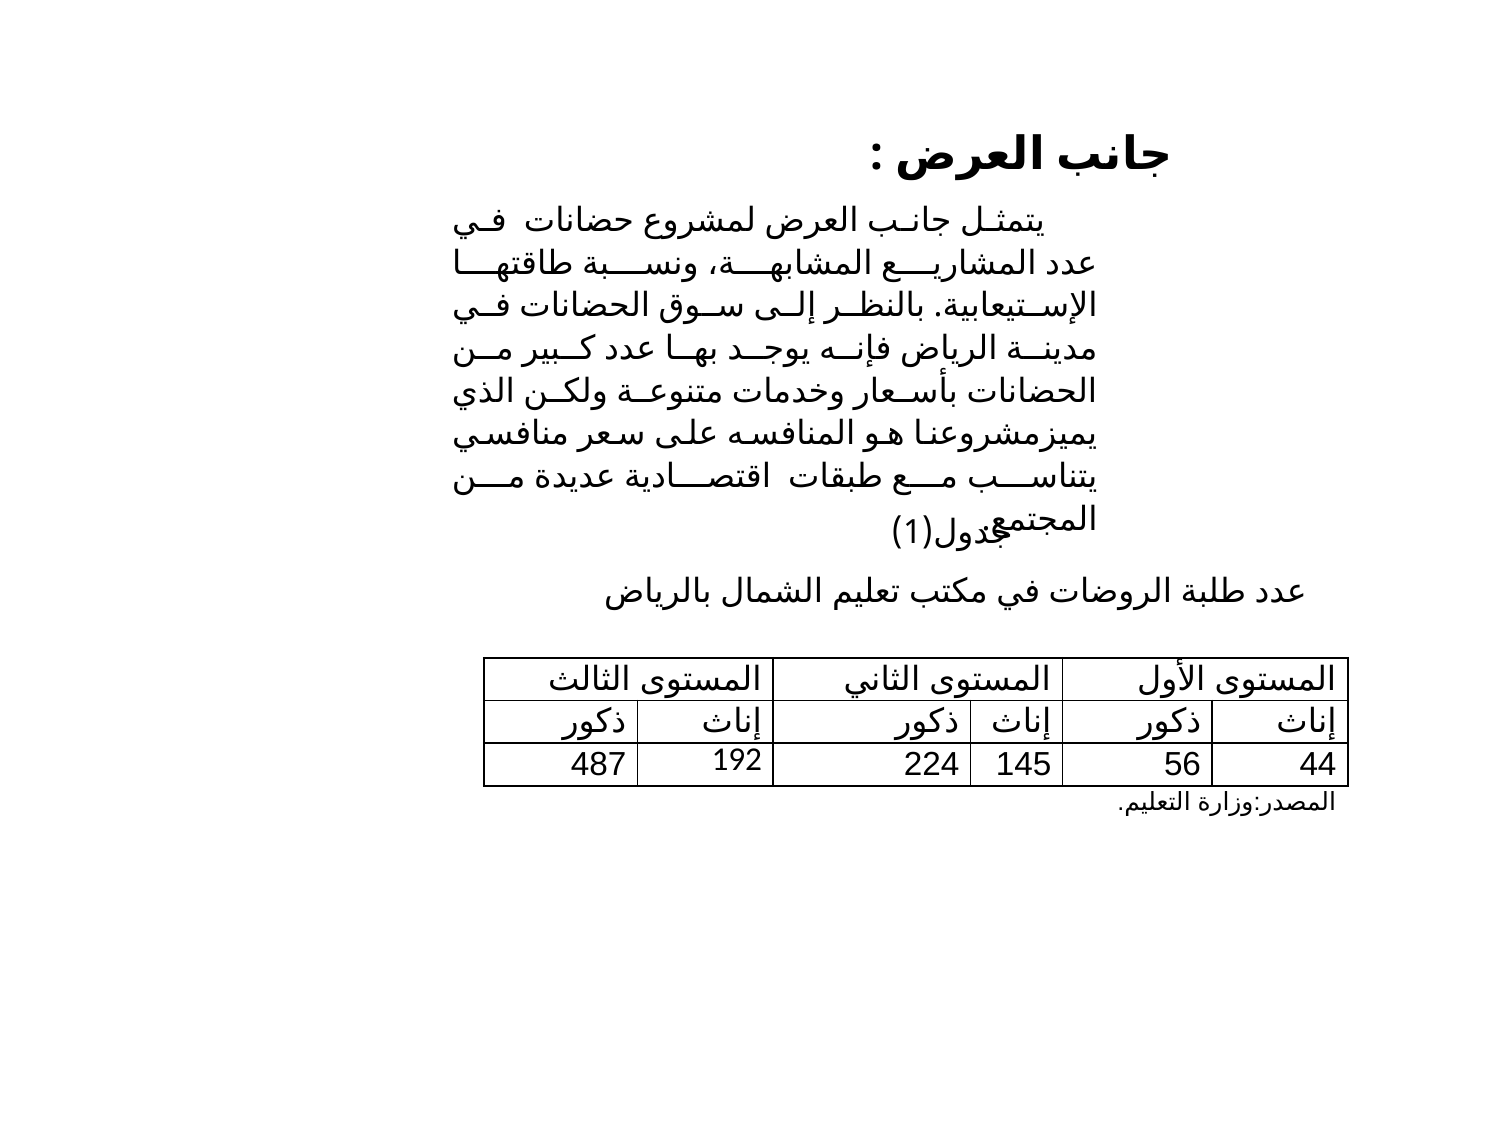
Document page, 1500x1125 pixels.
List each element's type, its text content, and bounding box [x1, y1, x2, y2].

table_cell 487 [485, 744, 637, 785]
table_cell ذكور [485, 701, 637, 742]
table_cell 192 [638, 744, 772, 785]
table_cell إناث [971, 701, 1062, 742]
text_box جانب العرض : يتمثل جانب العرض لمشروع حضانات في عدد المشاريع المشابهة، ونسبة طاقتها الإستيعابية. بالنظر إلى سوق الحضانات في مدينة الرياض فإنه يوجد بها عدد كبير من الحضانات بأسعار وخدمات متنوعة ولكن الذي يميزمشروعنا هو المنافسه على سعر منافسي يتناسب مع طبقات اقتصادية عديدة من المجتمع. [437, 112, 1188, 545]
table_cell إناث [638, 701, 772, 742]
table_header المستوى الثاني [774, 659, 1062, 700]
table_cell إناث [1213, 701, 1347, 742]
table_cell 145 [971, 744, 1062, 785]
table_cell المصدر:وزارة التعليم. [484, 787, 1348, 818]
table_header المستوى الثالث [485, 659, 772, 700]
table_cell 44 [1213, 744, 1347, 785]
table_cell 224 [774, 744, 970, 785]
table_cell ذكور [1063, 701, 1211, 742]
table_cell ذكور [774, 701, 970, 742]
text_box جدول(1) عدد طلبة الروضات في مكتب تعليم الشمال بالرياض [589, 499, 1323, 617]
table_cell 56 [1063, 744, 1211, 785]
table_header المستوى الأول [1063, 659, 1347, 700]
